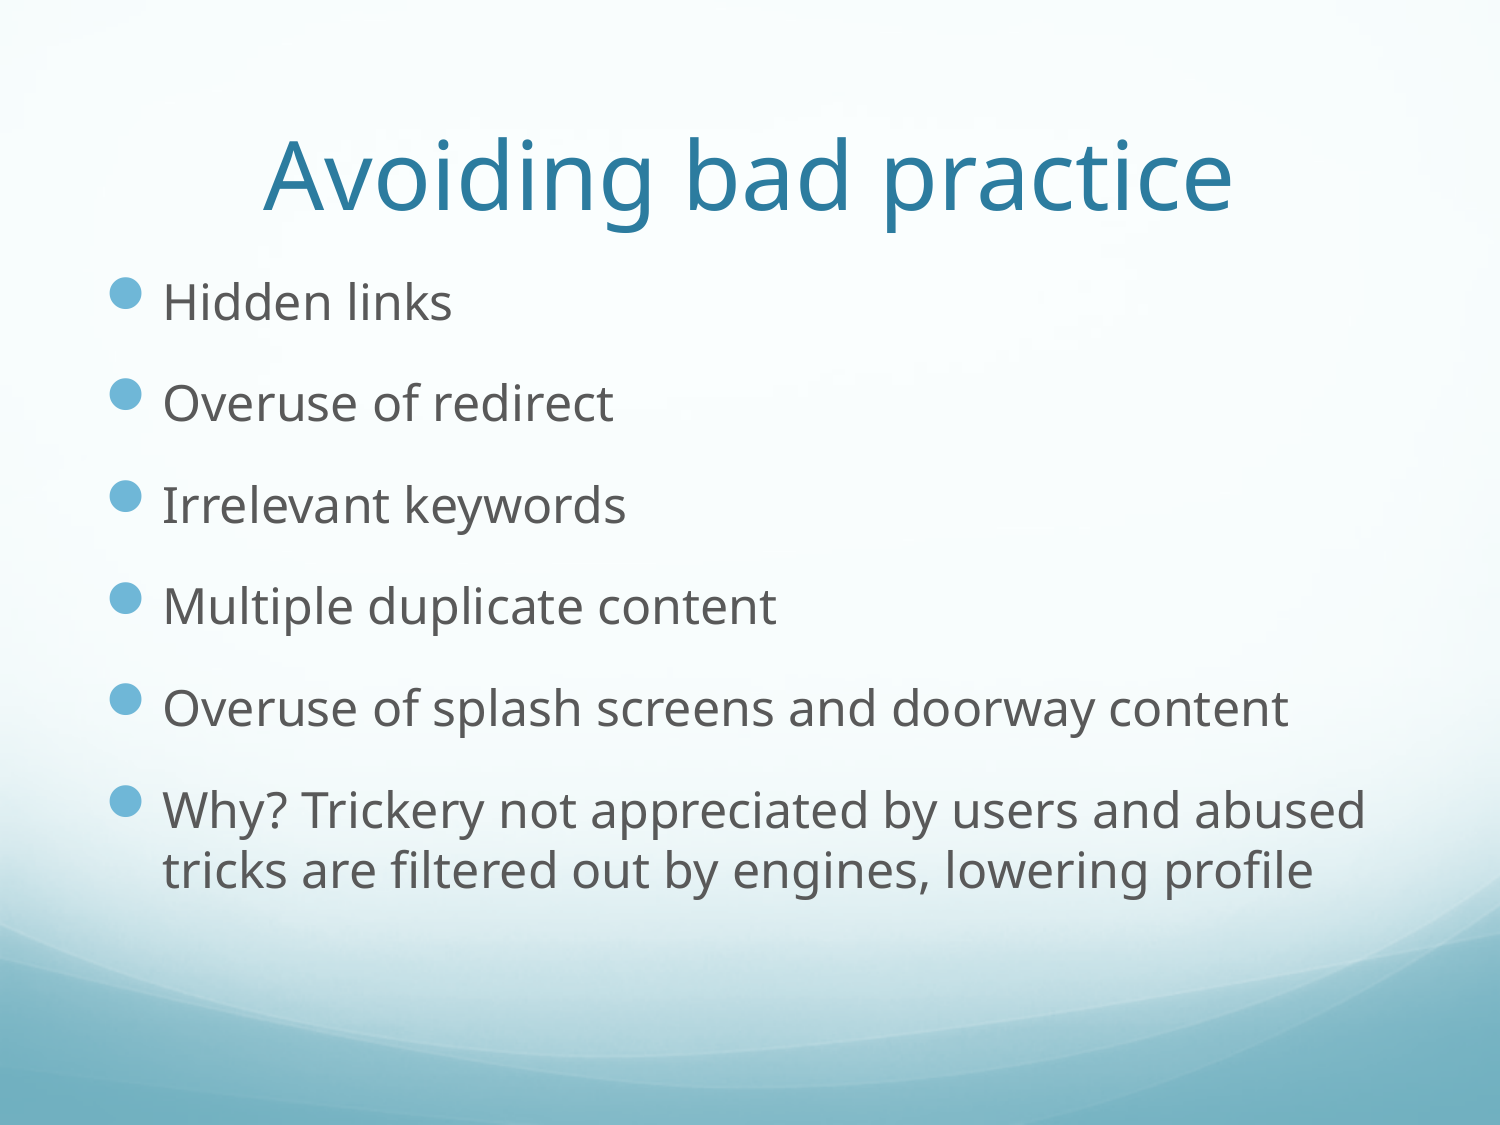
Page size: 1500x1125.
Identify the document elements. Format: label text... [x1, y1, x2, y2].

list Hidden links Overuse of redirect Irrelevant keywords Multiple duplicate content Overuse of splash screens and doorway content Why? Trickery not appreciated by users and abused tricks are filtered out by engines, lowering profile [90, 262, 1410, 975]
title Avoiding bad practice [90, 17, 1410, 237]
